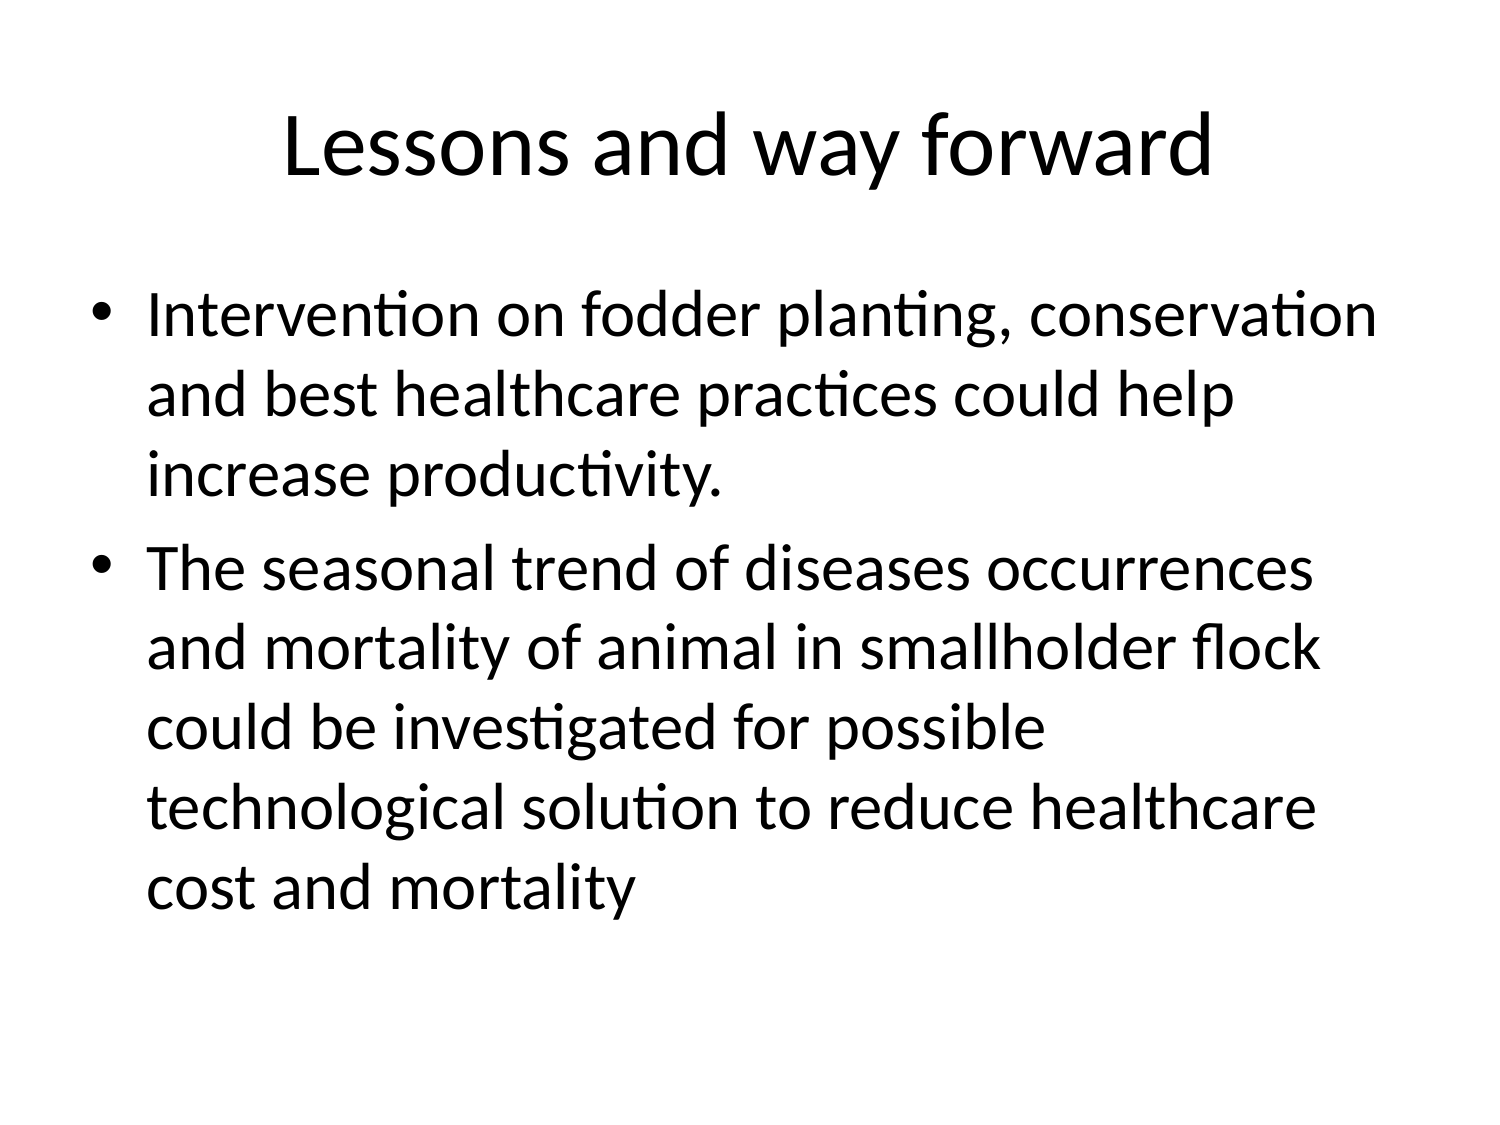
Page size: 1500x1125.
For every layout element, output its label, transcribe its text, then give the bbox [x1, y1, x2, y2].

title Lessons and way forward [75, 45, 1425, 233]
list Intervention on fodder planting, conservation and best healthcare practices could help increase productivity. The seasonal trend of diseases occurrences and mortality of animal in smallholder flock could be investigated for possible technological solution to reduce healthcare cost and mortality [75, 262, 1425, 1005]
